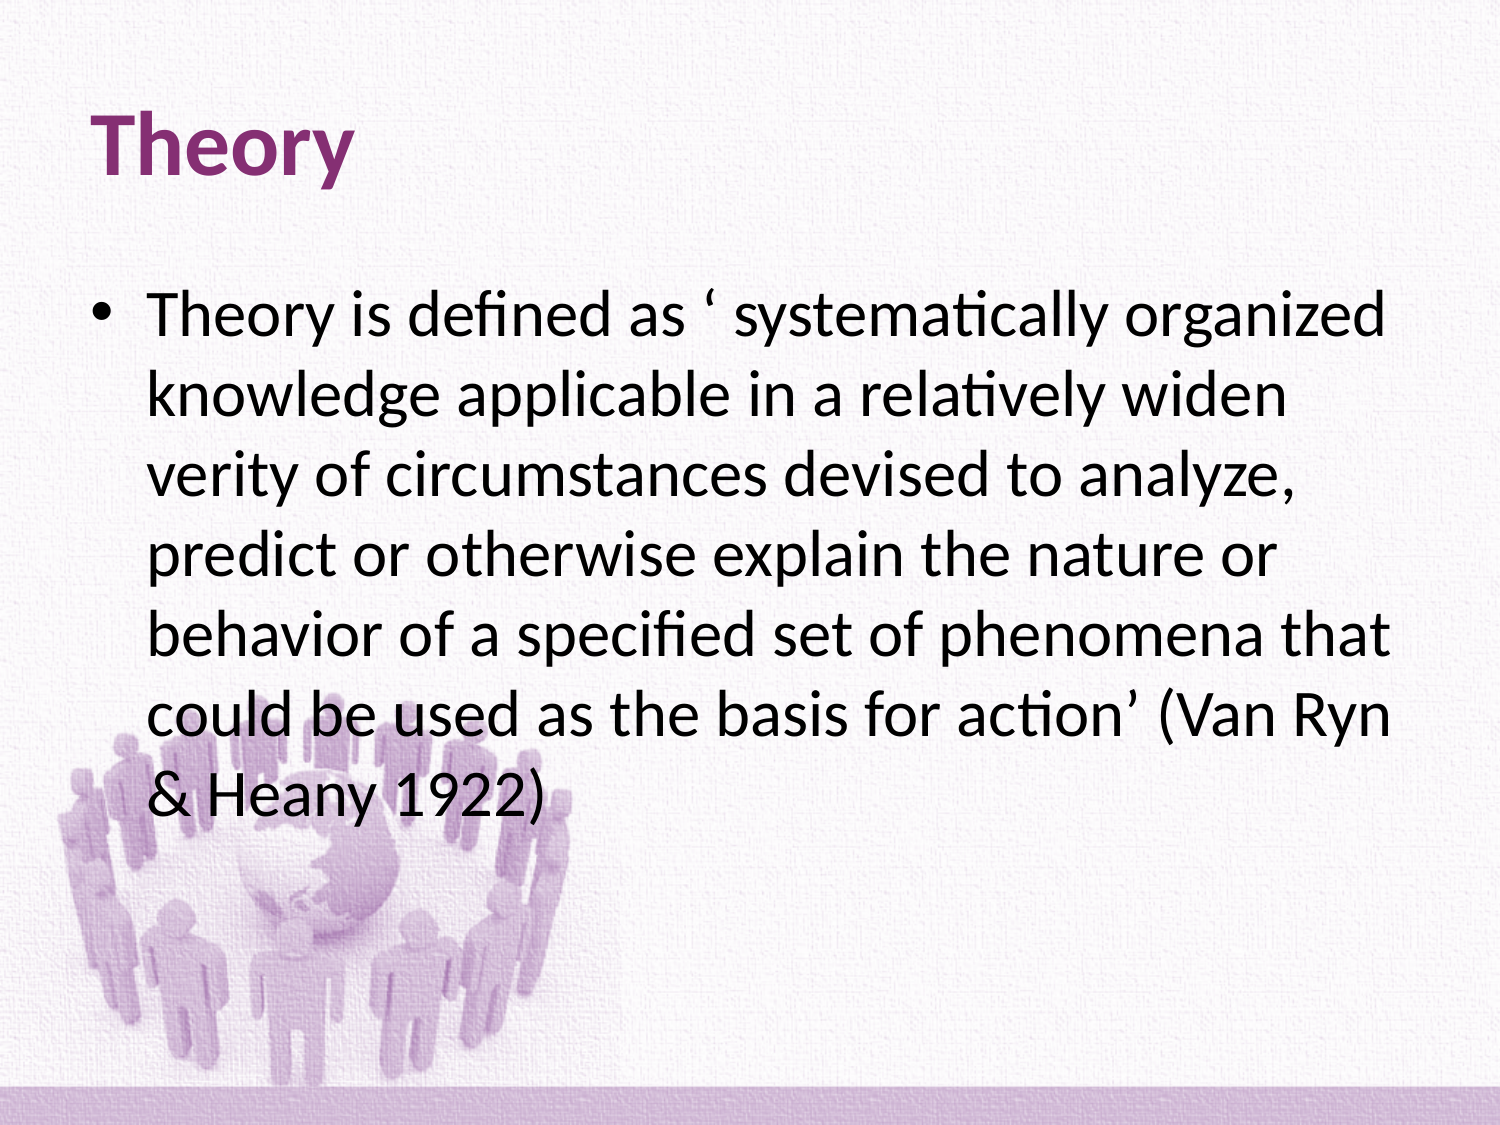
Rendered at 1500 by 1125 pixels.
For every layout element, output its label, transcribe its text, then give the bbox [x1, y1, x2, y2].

title Theory [75, 45, 1425, 233]
list Theory is defined as ‘ systematically organized knowledge applicable in a relatively widen verity of circumstances devised to analyze, predict or otherwise explain the nature or behavior of a specified set of phenomena that could be used as the basis for action’ (Van Ryn & Heany 1922) [75, 262, 1425, 1005]
